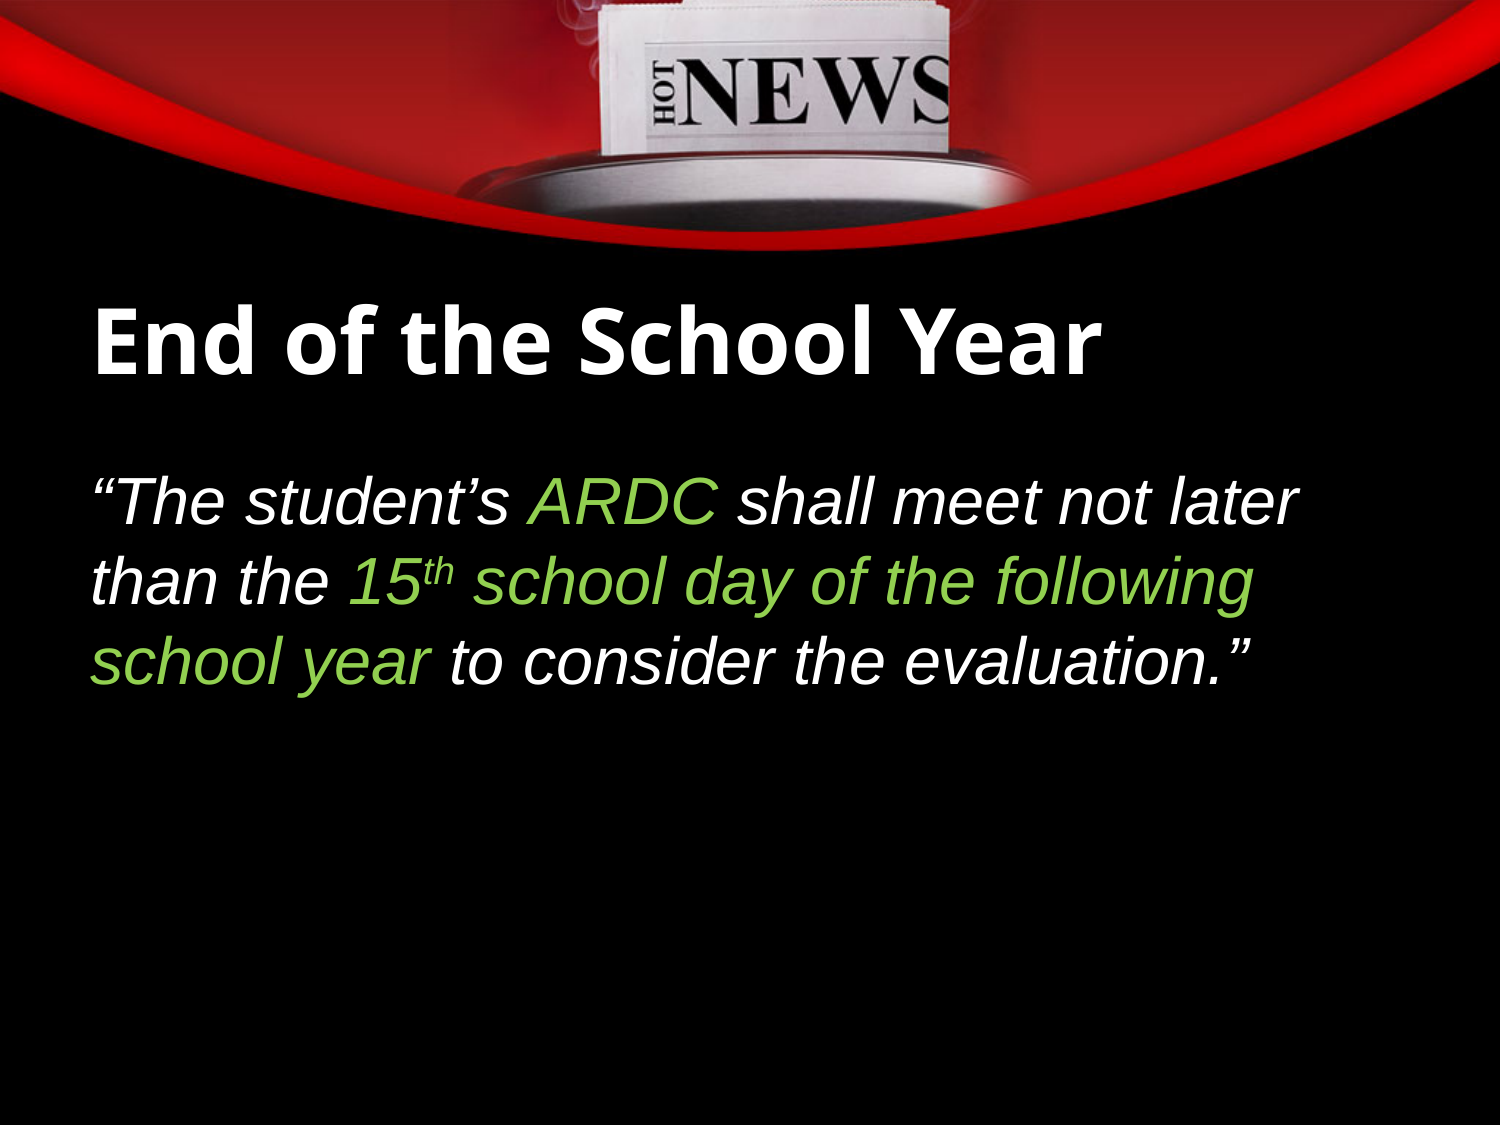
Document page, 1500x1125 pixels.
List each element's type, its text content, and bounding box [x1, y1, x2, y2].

picture [0, 0, 1500, 1125]
title End of the School Year [74, 262, 1426, 413]
list “The student’s ARDC shall meet not later than the 15th school day of the following school year to consider the evaluation.” [74, 449, 1426, 1088]
